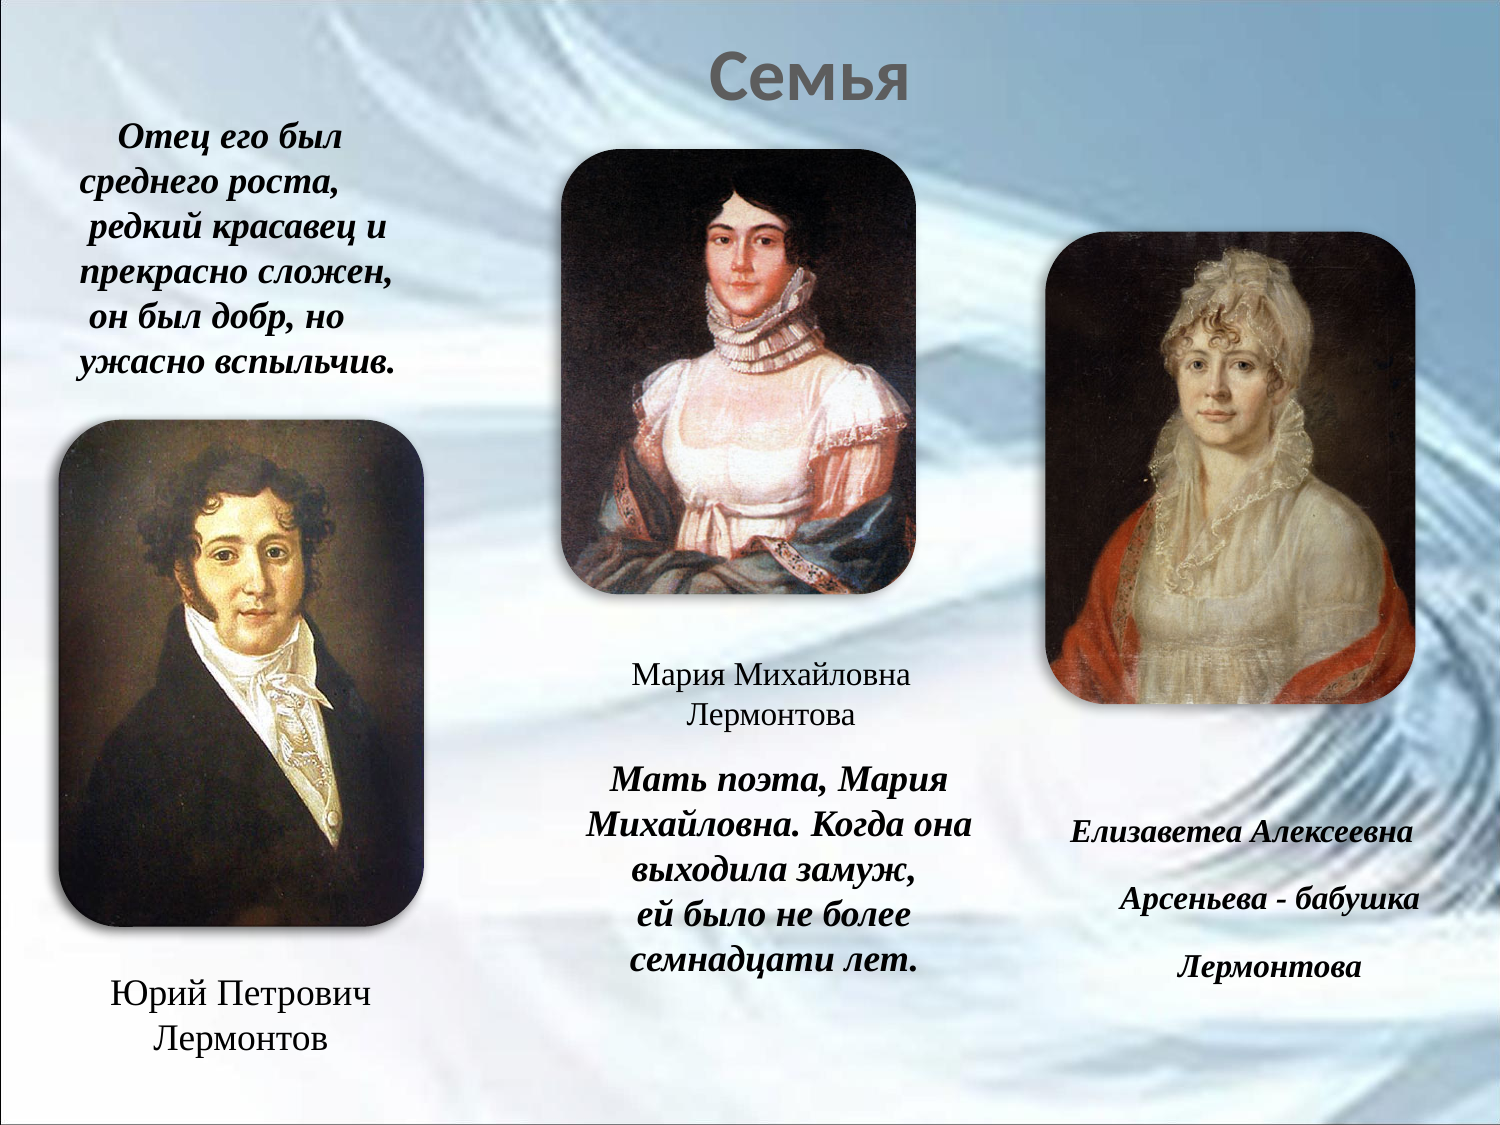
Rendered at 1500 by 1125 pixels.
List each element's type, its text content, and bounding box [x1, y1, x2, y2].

text_box Семья [289, 19, 1333, 124]
text_box Елизаветеа Алексеевна Арсеньева - бабушка Лермонтова [1031, 773, 1454, 996]
text_box Мария Михайловна Лермонтова [608, 645, 935, 740]
picture [0, 0, 1500, 1125]
text_box Мать поэта, Мария Михайловна. Когда она выходила замуж, ей было не более семнадцати лет. [515, 716, 1043, 986]
text_box Отец его был среднего роста, редкий красавец и прекрасно сложен, он был добр, но ужасно вспыльчив. [64, 103, 417, 388]
text_box Юрий Петрович Лермонтов [95, 960, 396, 1066]
